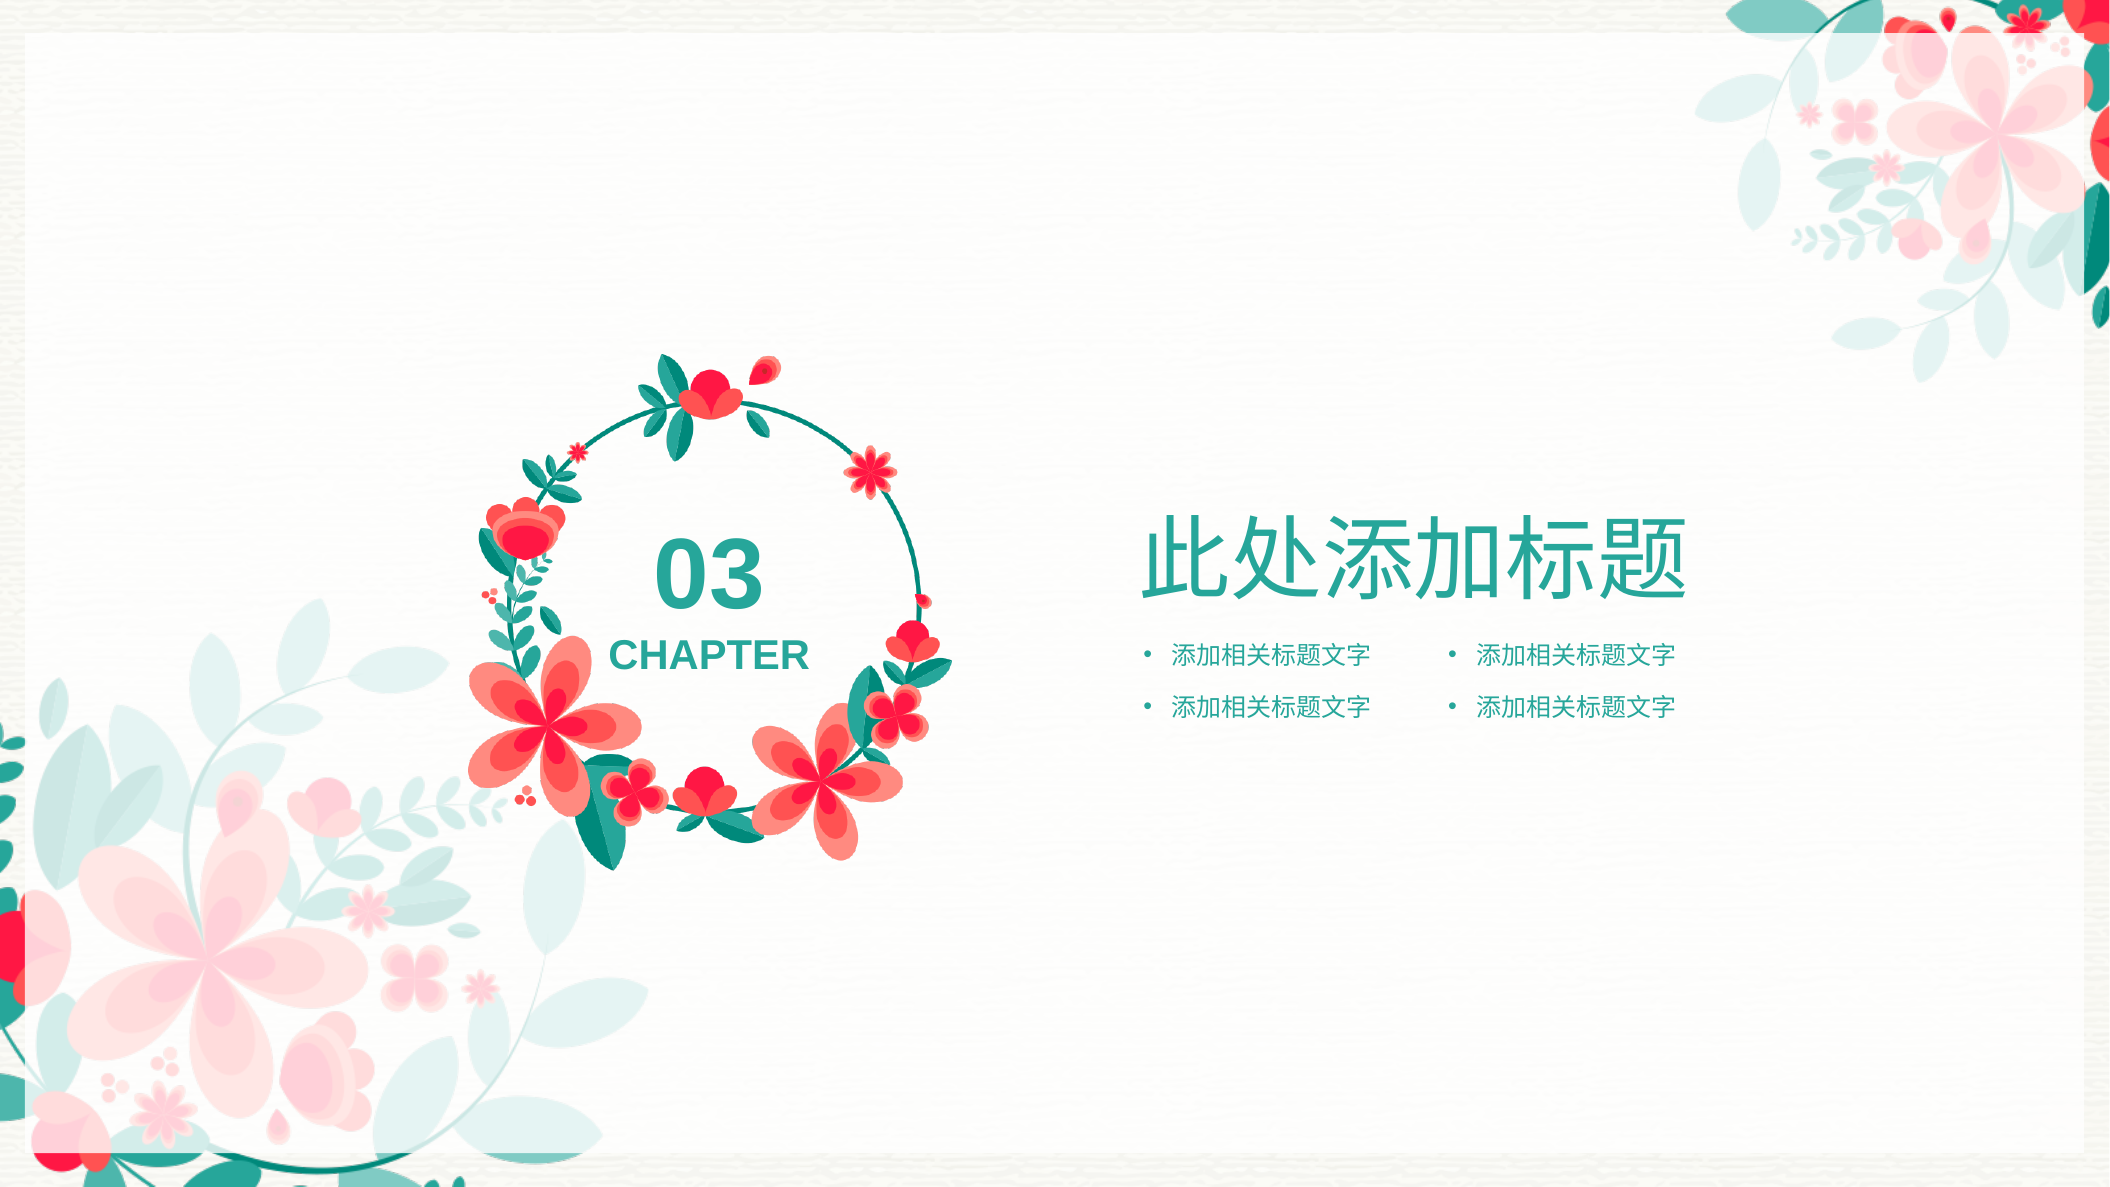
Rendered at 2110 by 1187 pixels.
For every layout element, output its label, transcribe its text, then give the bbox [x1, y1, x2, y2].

text_box 添加相关标题文字 [1433, 631, 1692, 677]
text_box 添加相关标题文字 [1433, 683, 1692, 729]
picture [0, 0, 2110, 1187]
text_box 添加相关标题文字 [1128, 683, 1387, 729]
text_box 此处添加标题 [1138, 500, 1773, 611]
text_box 添加相关标题文字 [1128, 631, 1387, 677]
